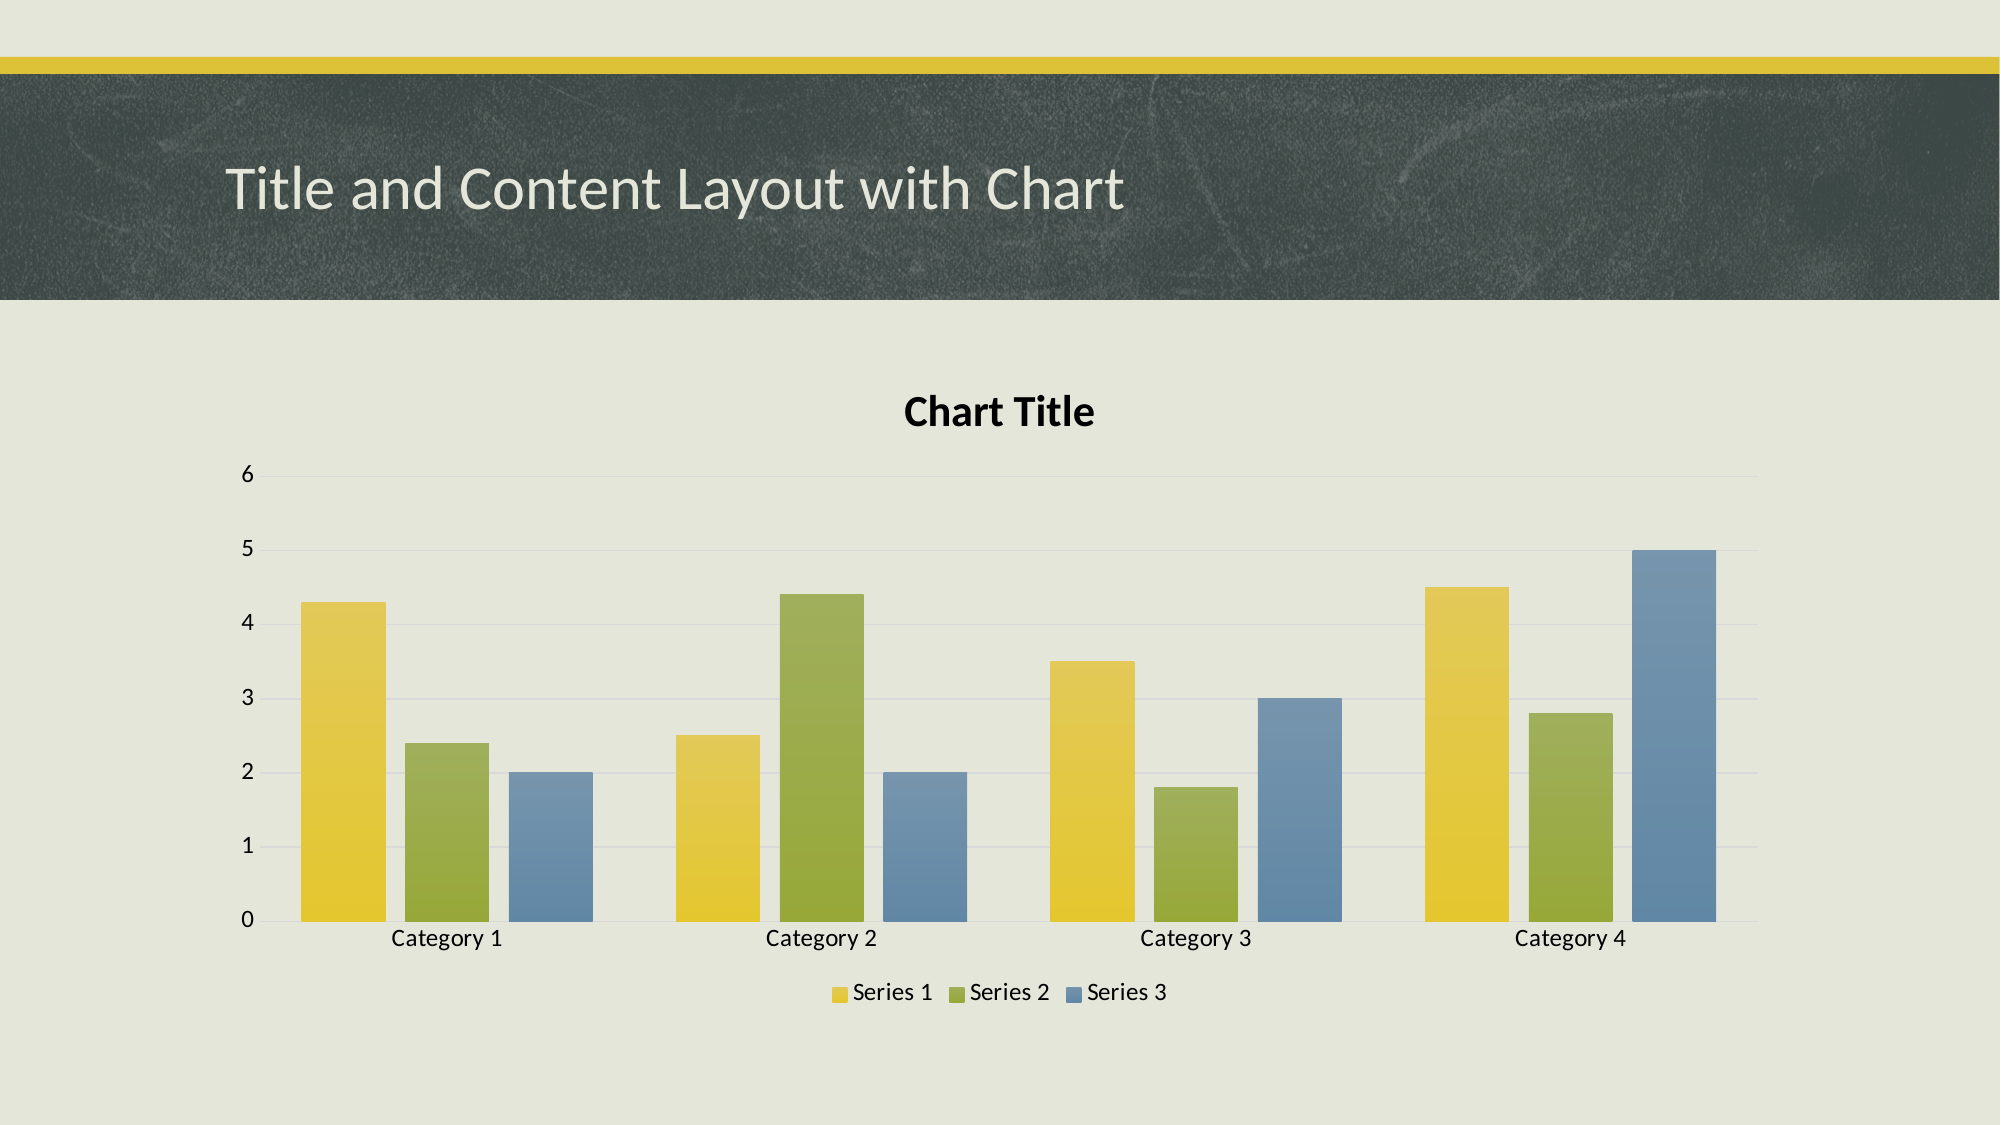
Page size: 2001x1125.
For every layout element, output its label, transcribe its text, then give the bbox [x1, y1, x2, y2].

chart [209, 359, 1790, 1014]
title Title and Content Layout with Chart [210, 76, 1790, 300]
picture [0, 74, 2000, 300]
